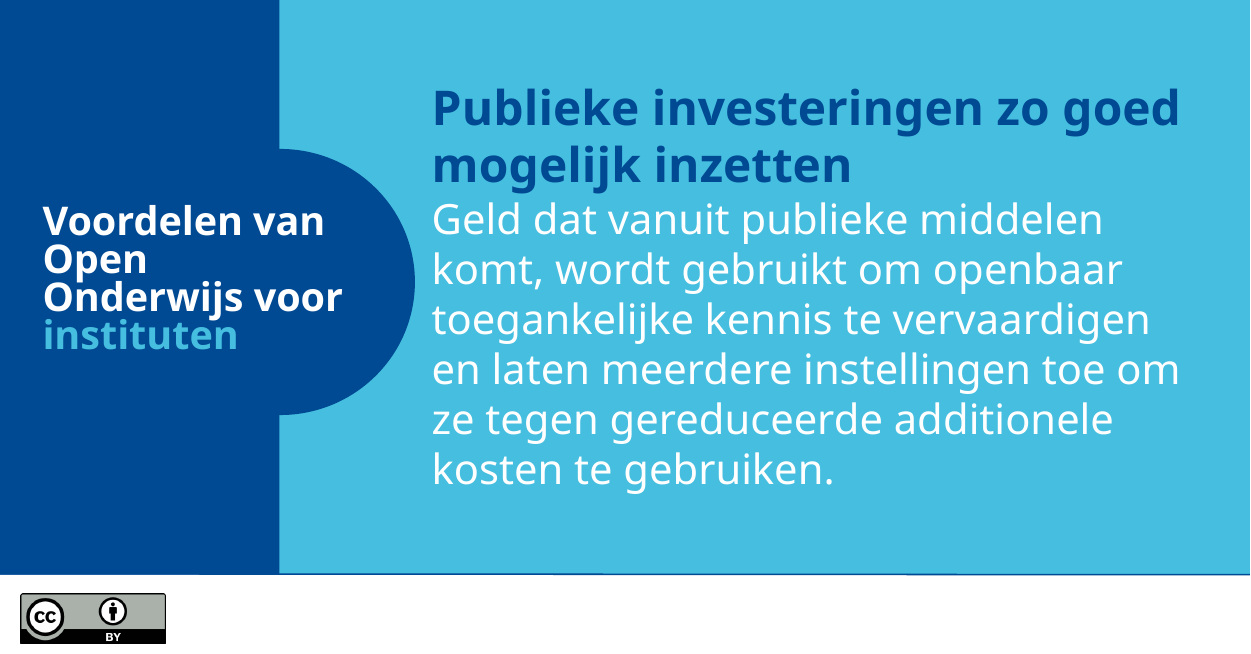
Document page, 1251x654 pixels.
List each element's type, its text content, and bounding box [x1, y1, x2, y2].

text_box Publieke investeringen zo goed mogelijk inzetten Geld dat vanuit publieke middelen komt, wordt gebruikt om openbaar toegankelijke kennis te vervaardigen en laten meerdere instellingen toe om ze tegen gereduceerde additionele kosten te gebruiken. [416, 62, 1218, 508]
text_box [183, 148, 378, 190]
text_box [0, 0, 280, 573]
text_box [382, 194, 415, 370]
text_box [0, 582, 1250, 654]
picture [20, 592, 166, 645]
text_box Voordelen van Open Onderwijs voor instituten [27, 190, 382, 372]
text_box [181, 372, 380, 416]
